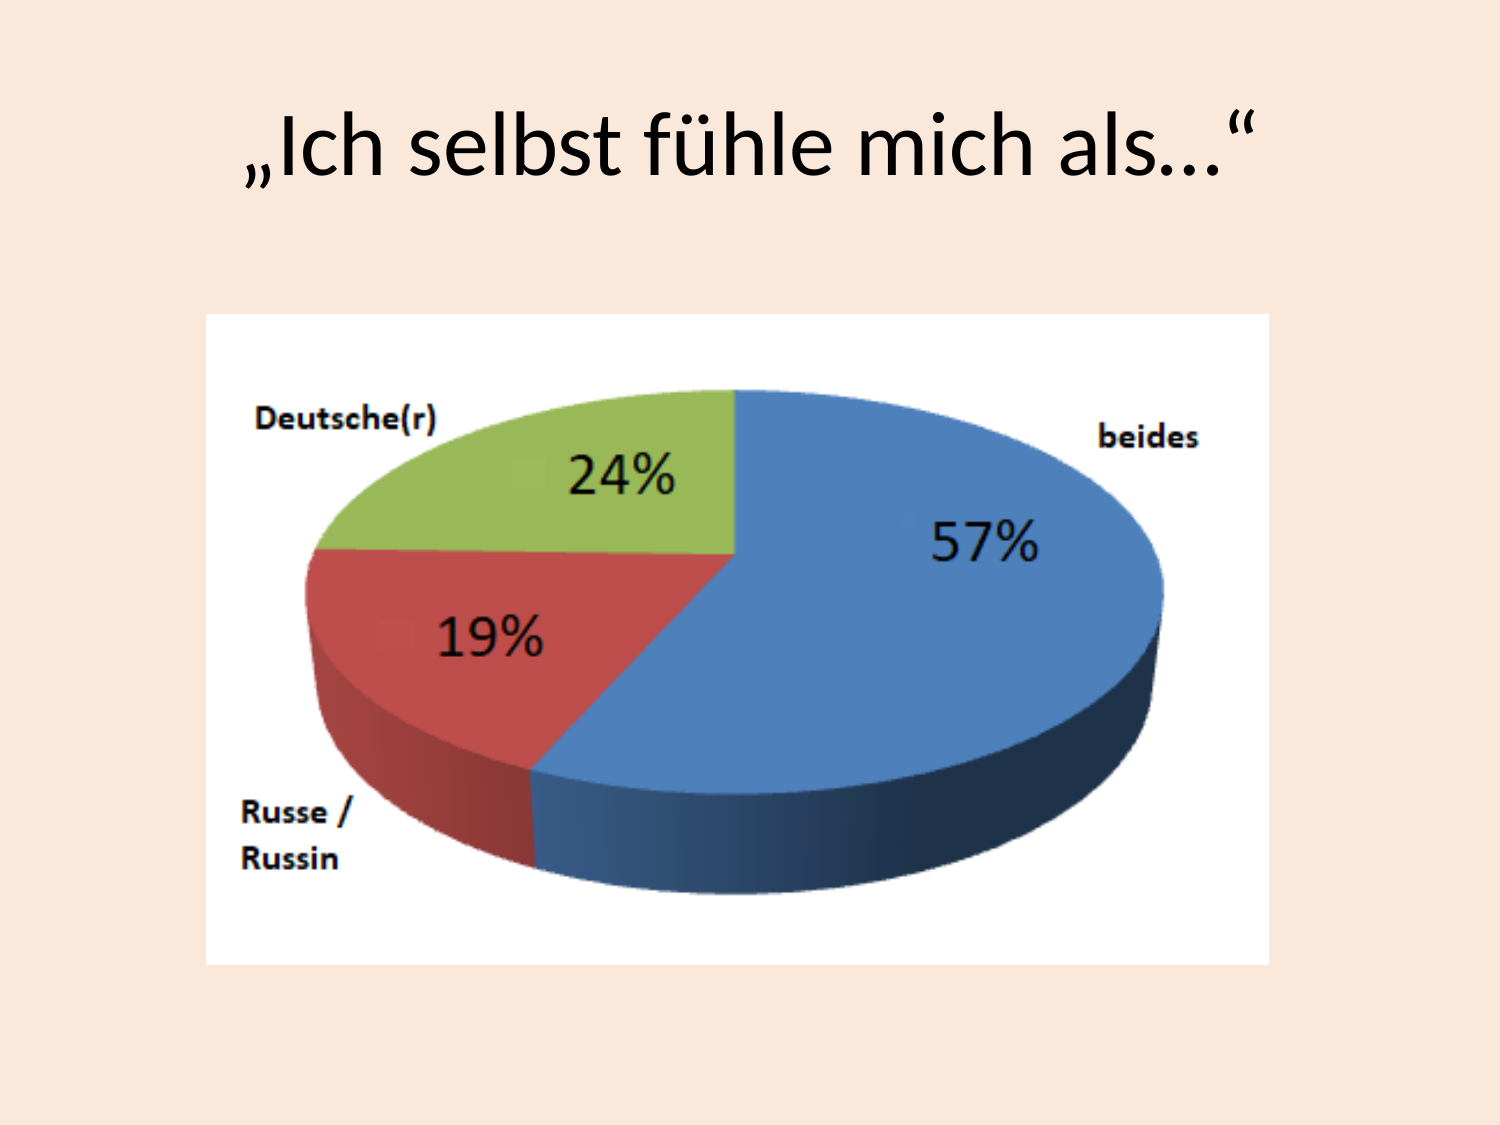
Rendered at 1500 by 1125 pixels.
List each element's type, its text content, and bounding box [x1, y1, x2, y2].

title „Ich selbst fühle mich als…“ [75, 45, 1425, 233]
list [206, 314, 1269, 965]
